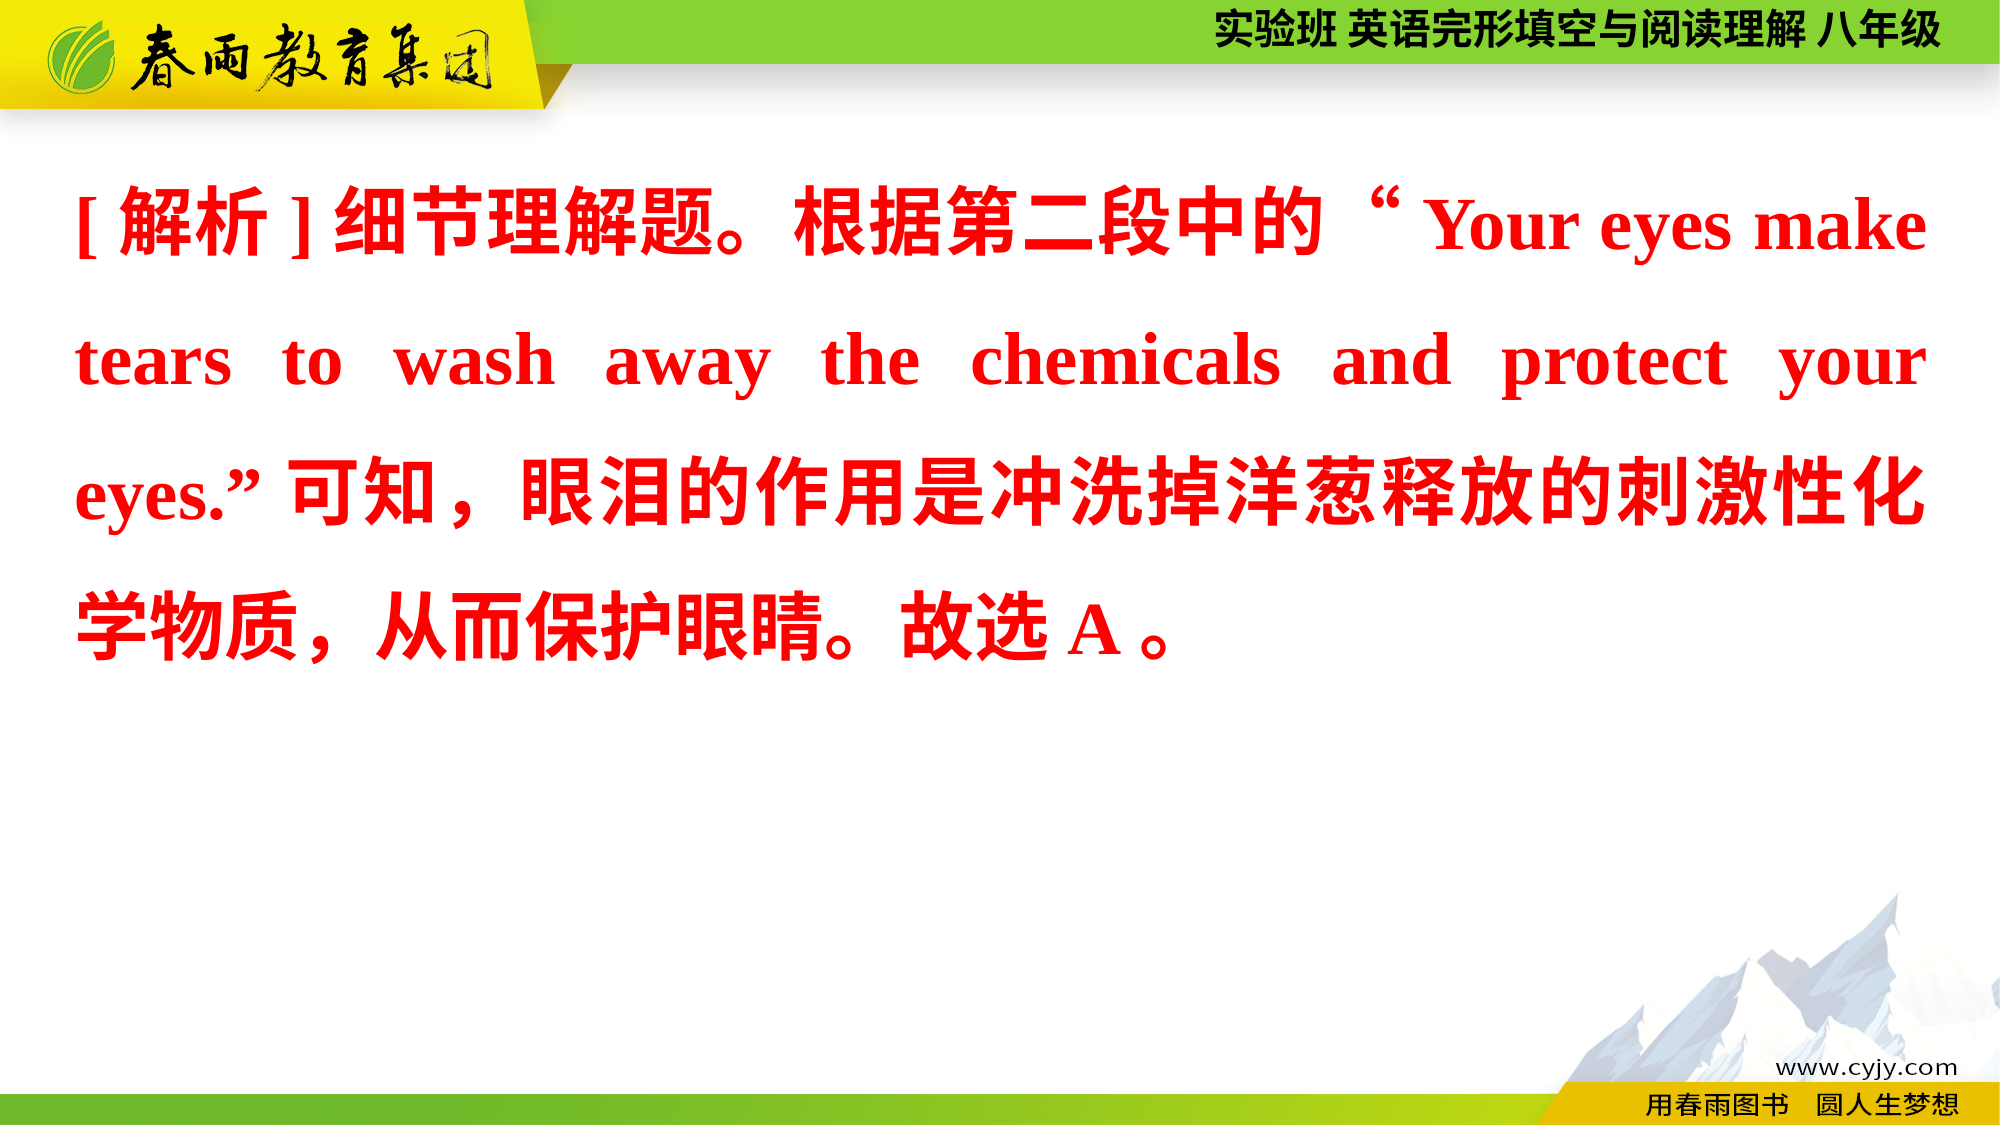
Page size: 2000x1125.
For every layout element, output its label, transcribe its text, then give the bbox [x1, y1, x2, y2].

picture [0, 0, 2000, 1125]
list [解析]细节理解题。根据第二段中的“Your eyes make tears to wash away the chemicals and protect your eyes.”可知，眼泪的作用是冲洗掉洋葱释放的刺激性化学物质，从而保护眼睛。故选A。 [59, 122, 1944, 666]
